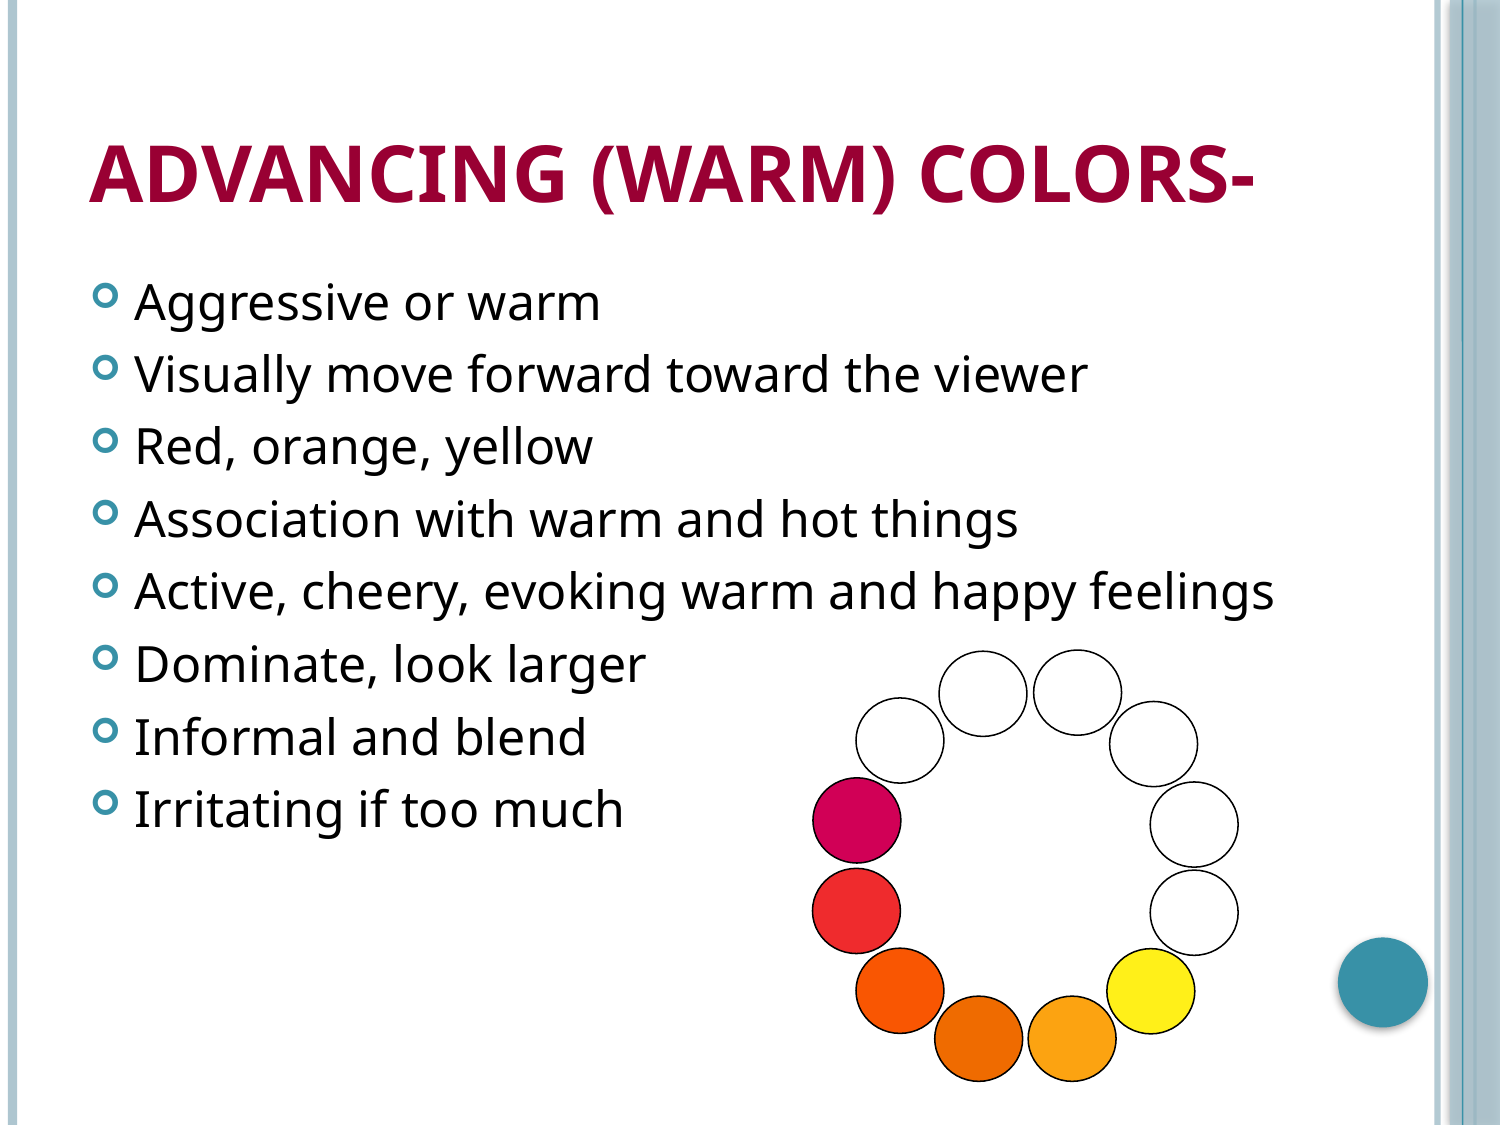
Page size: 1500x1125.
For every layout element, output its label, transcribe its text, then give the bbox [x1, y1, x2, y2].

title Advancing (warm) colors- [75, 45, 1300, 233]
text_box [811, 649, 1239, 1082]
list Aggressive or warm Visually move forward toward the viewer Red, orange, yellow Association with warm and hot things Active, cheery, evoking warm and happy feelings Dominate, look larger Informal and blend Irritating if too much [75, 262, 1300, 1062]
